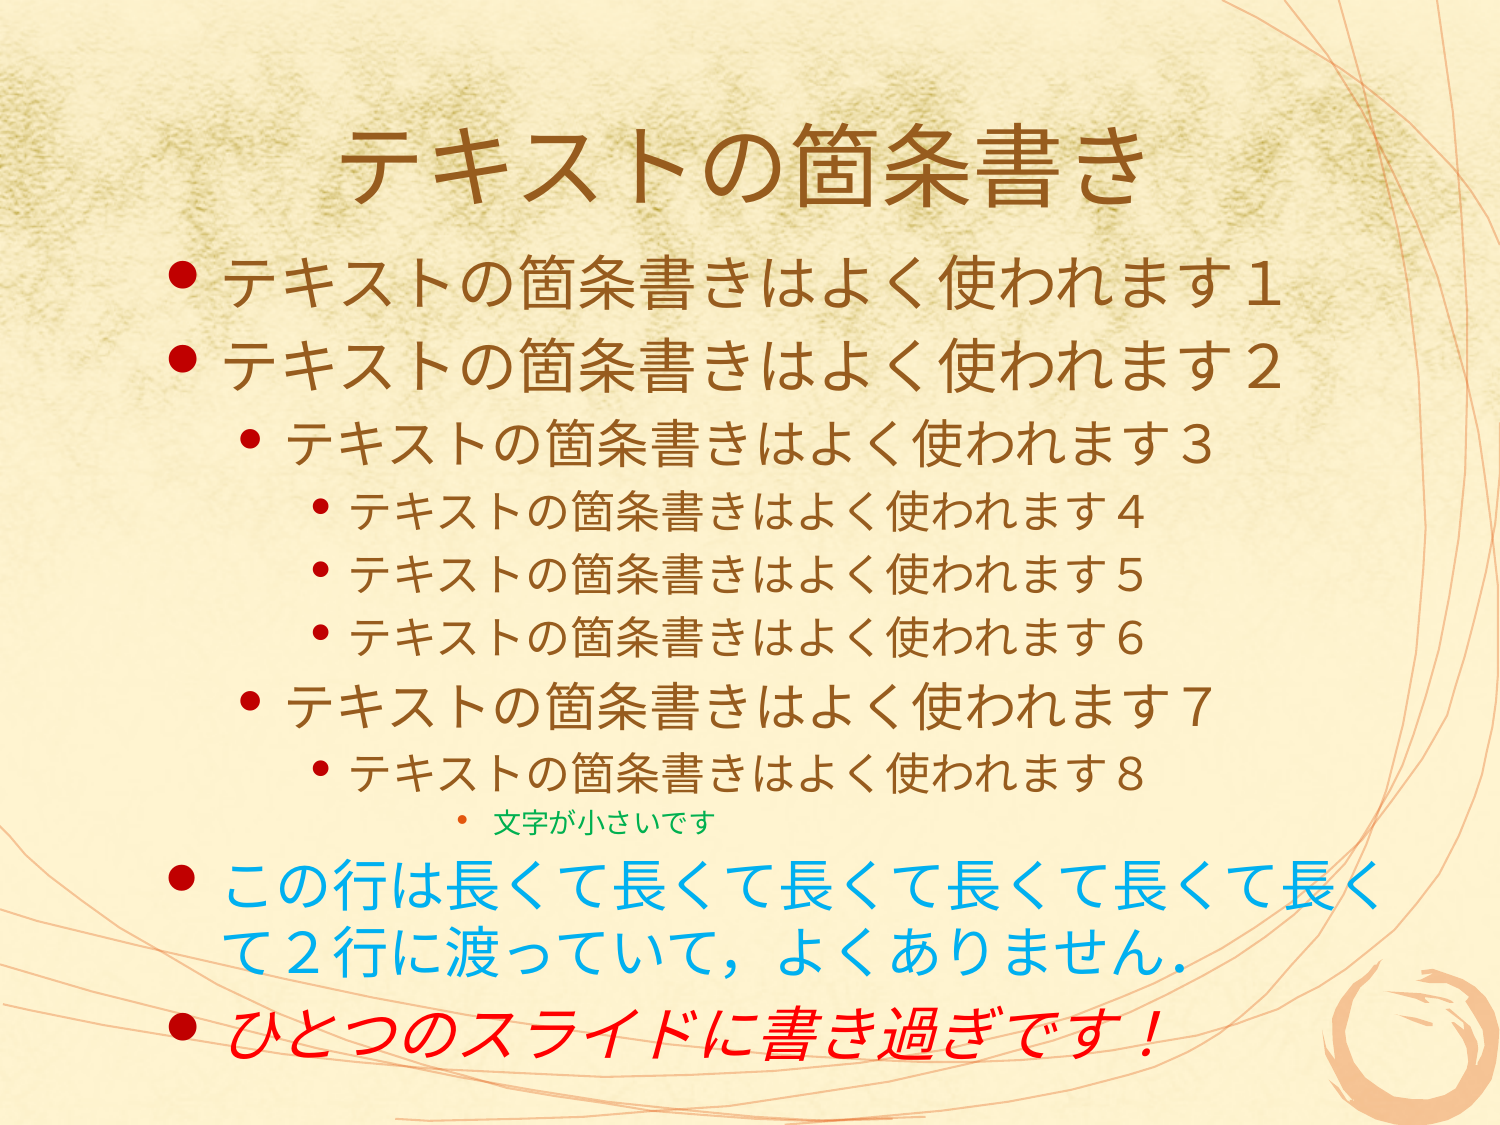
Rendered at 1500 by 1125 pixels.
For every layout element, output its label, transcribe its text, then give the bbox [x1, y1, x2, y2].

title テキストの箇条書き [70, 70, 1421, 258]
list テキストの箇条書きはよく使われます１ テキストの箇条書きはよく使われます２ テキストの箇条書きはよく使われます３ テキストの箇条書きはよく使われます４ テキストの箇条書きはよく使われます５ テキストの箇条書きはよく使われます６ テキストの箇条書きはよく使われます７ テキストの箇条書きはよく使われます８ 文字が小さいです この行は長くて長くて長くて長くて長くて長くて２行に渡っていて，よくありません． ひとつのスライドに書き過ぎです！ [150, 237, 1425, 1088]
